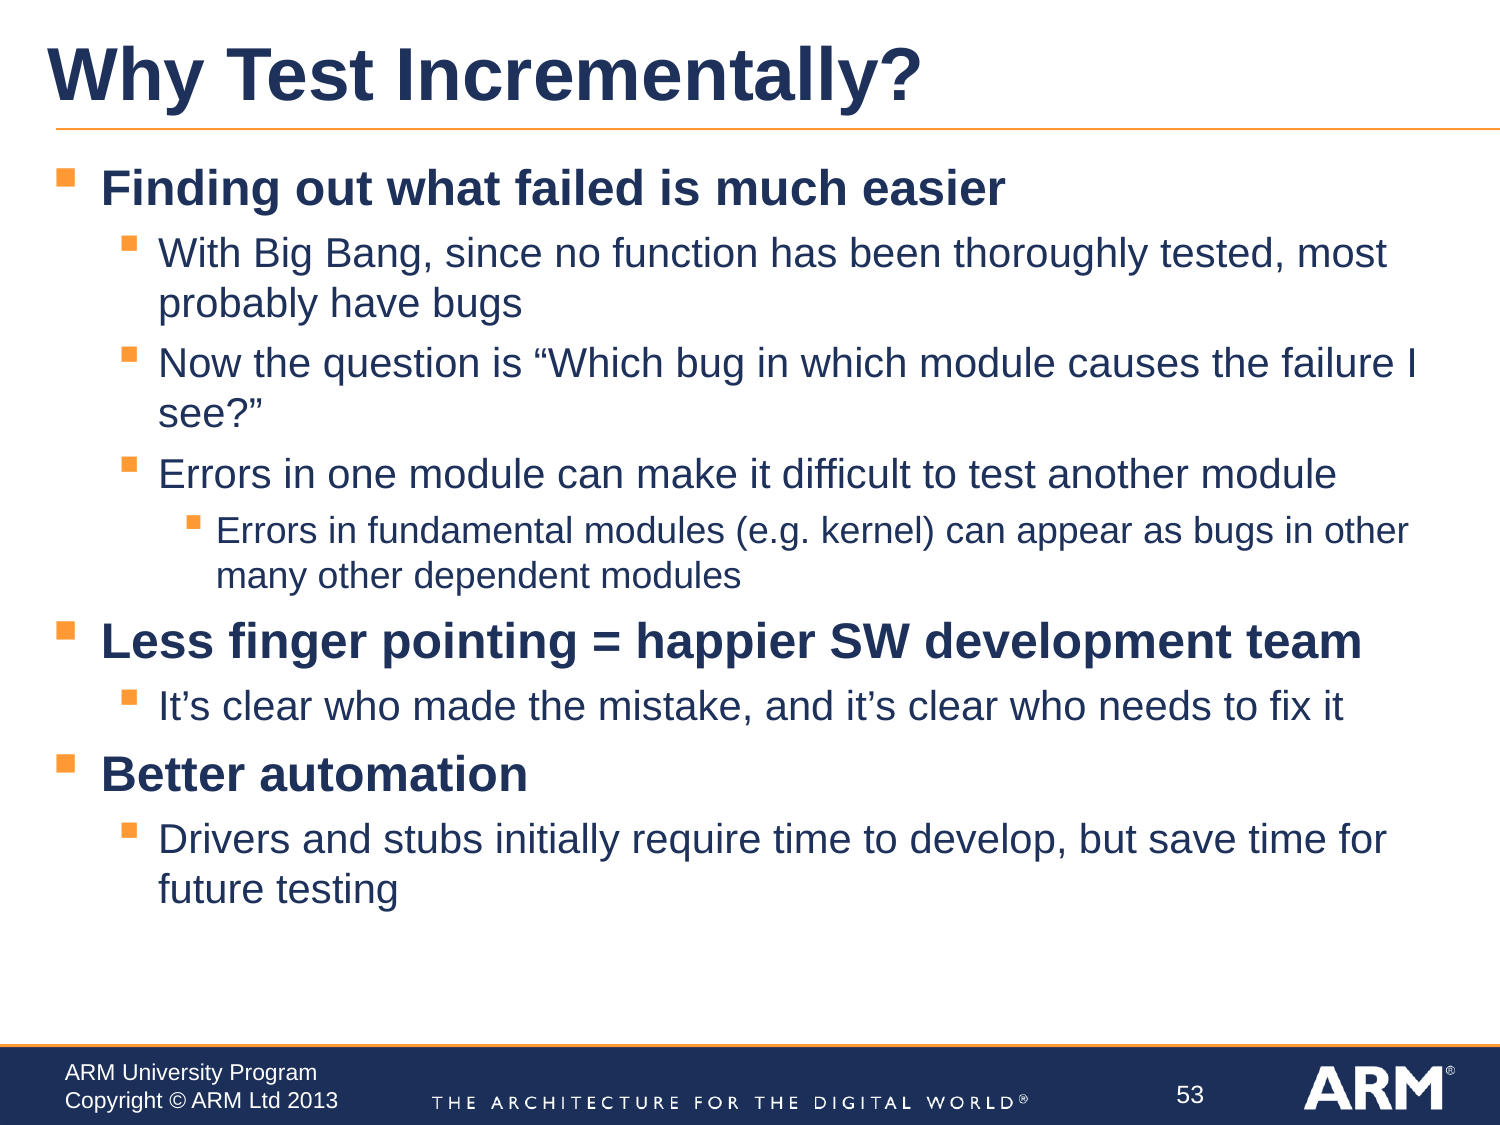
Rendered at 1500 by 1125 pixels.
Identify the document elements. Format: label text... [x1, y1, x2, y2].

picture [0, 1048, 1500, 1125]
list Finding out what failed is much easier With Big Bang, since no function has been thoroughly tested, most probably have bugs Now the question is “Which bug in which module causes the failure I see?” Errors in one module can make it difficult to test another module Errors in fundamental modules (e.g. kernel) can appear as bugs in other many other dependent modules Less finger pointing = happier SW development team It’s clear who made the mistake, and it’s clear who needs to fix it Better automation Drivers and stubs initially require time to develop, but save time for future testing [38, 148, 1500, 1039]
title Why Test Incrementally? [34, 1, 1500, 141]
